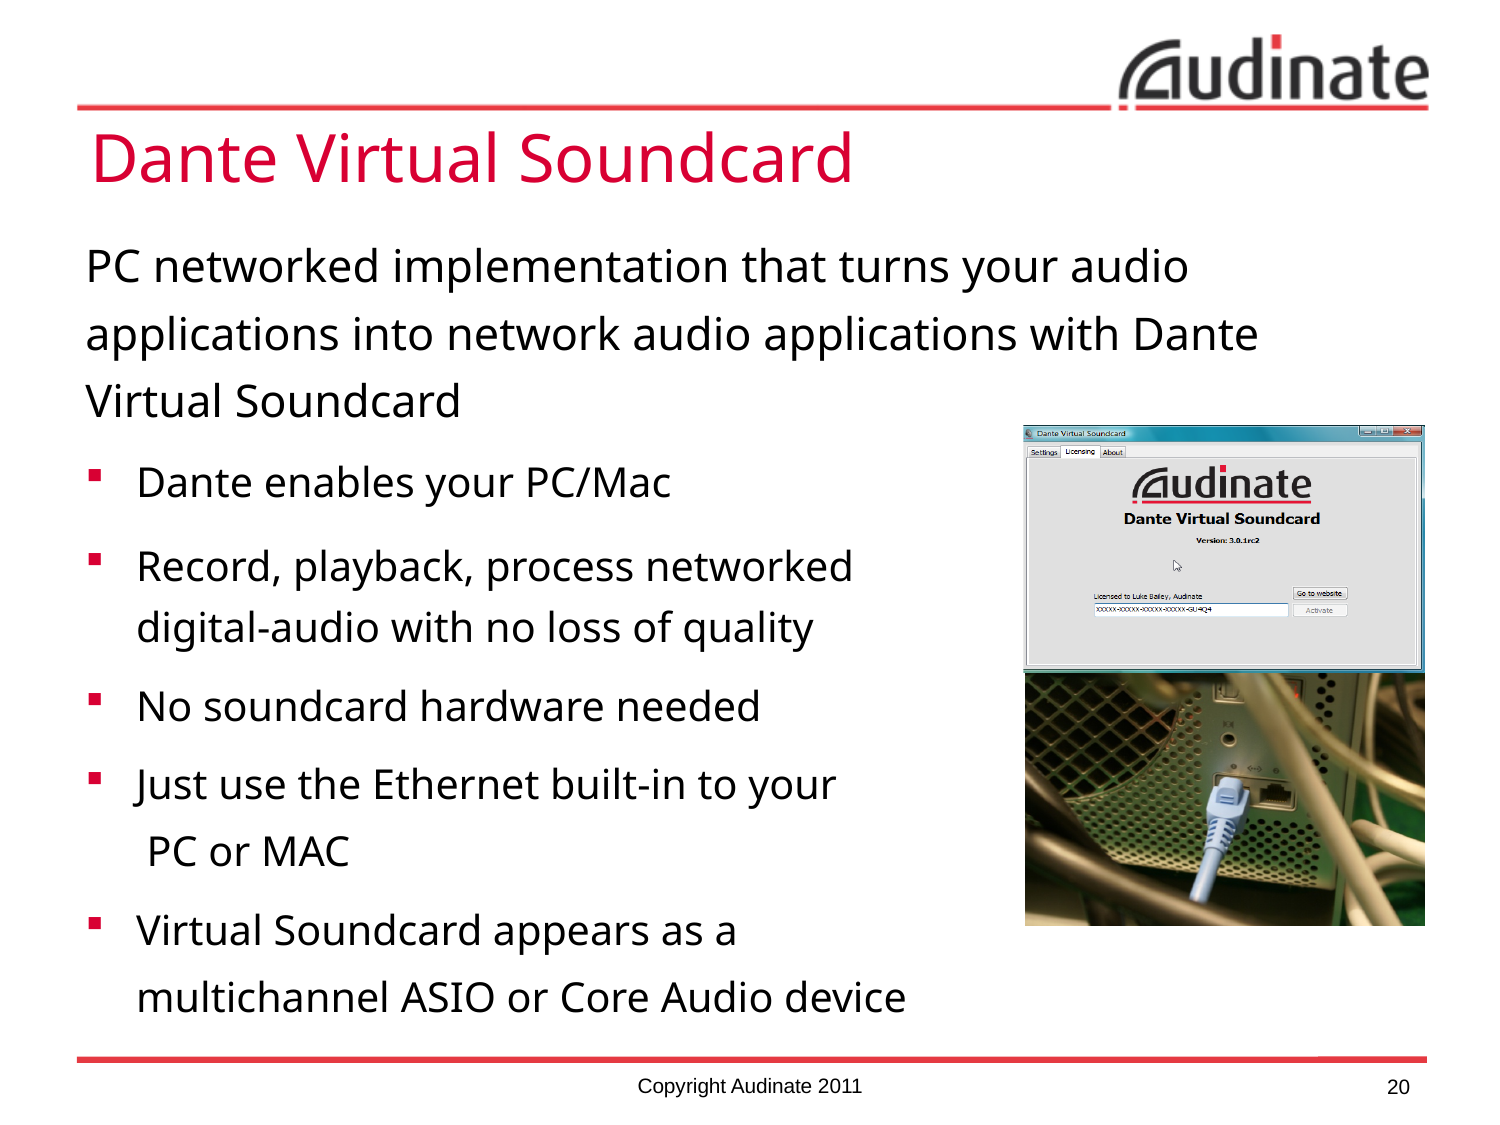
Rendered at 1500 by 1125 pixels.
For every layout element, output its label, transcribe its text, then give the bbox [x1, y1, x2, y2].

slide_number 20 [1074, 1066, 1426, 1103]
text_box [1023, 424, 1426, 926]
title Dante Virtual Soundcard [74, 119, 1426, 222]
list PC networked implementation that turns your audio applications into network audio applications with Dante Virtual Soundcard Dante enables your PC/Mac Record, playback, process networked digital-audio with no loss of quality No soundcard hardware needed Just use the Ethernet built-in to your PC or MAC Virtual Soundcard appears as a multichannel ASIO or Core Audio device [70, 220, 1338, 1042]
footer Copyright Audinate 2011 [512, 1065, 988, 1103]
picture [65, 22, 1443, 125]
